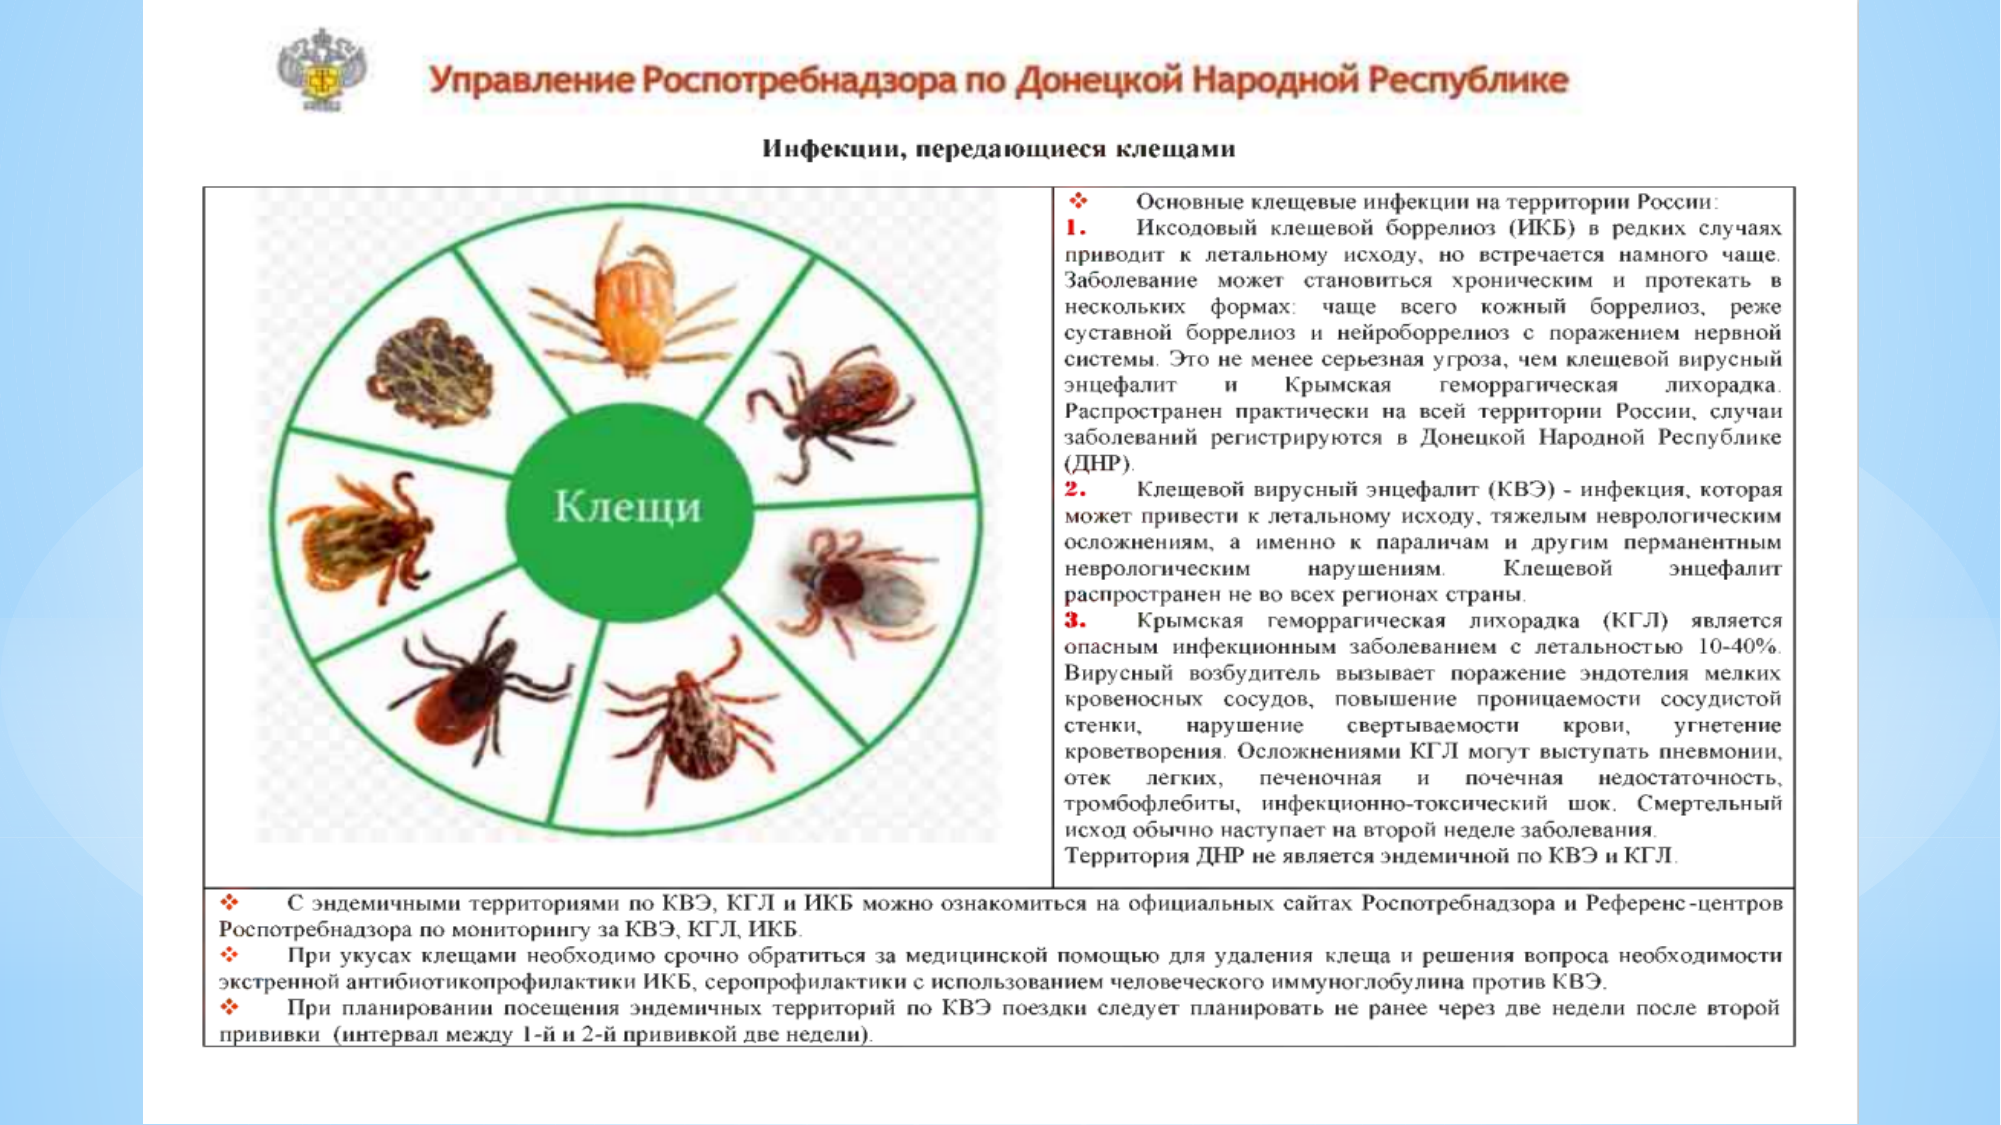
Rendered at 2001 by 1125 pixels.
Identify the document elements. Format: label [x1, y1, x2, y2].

picture [143, 0, 1859, 1124]
